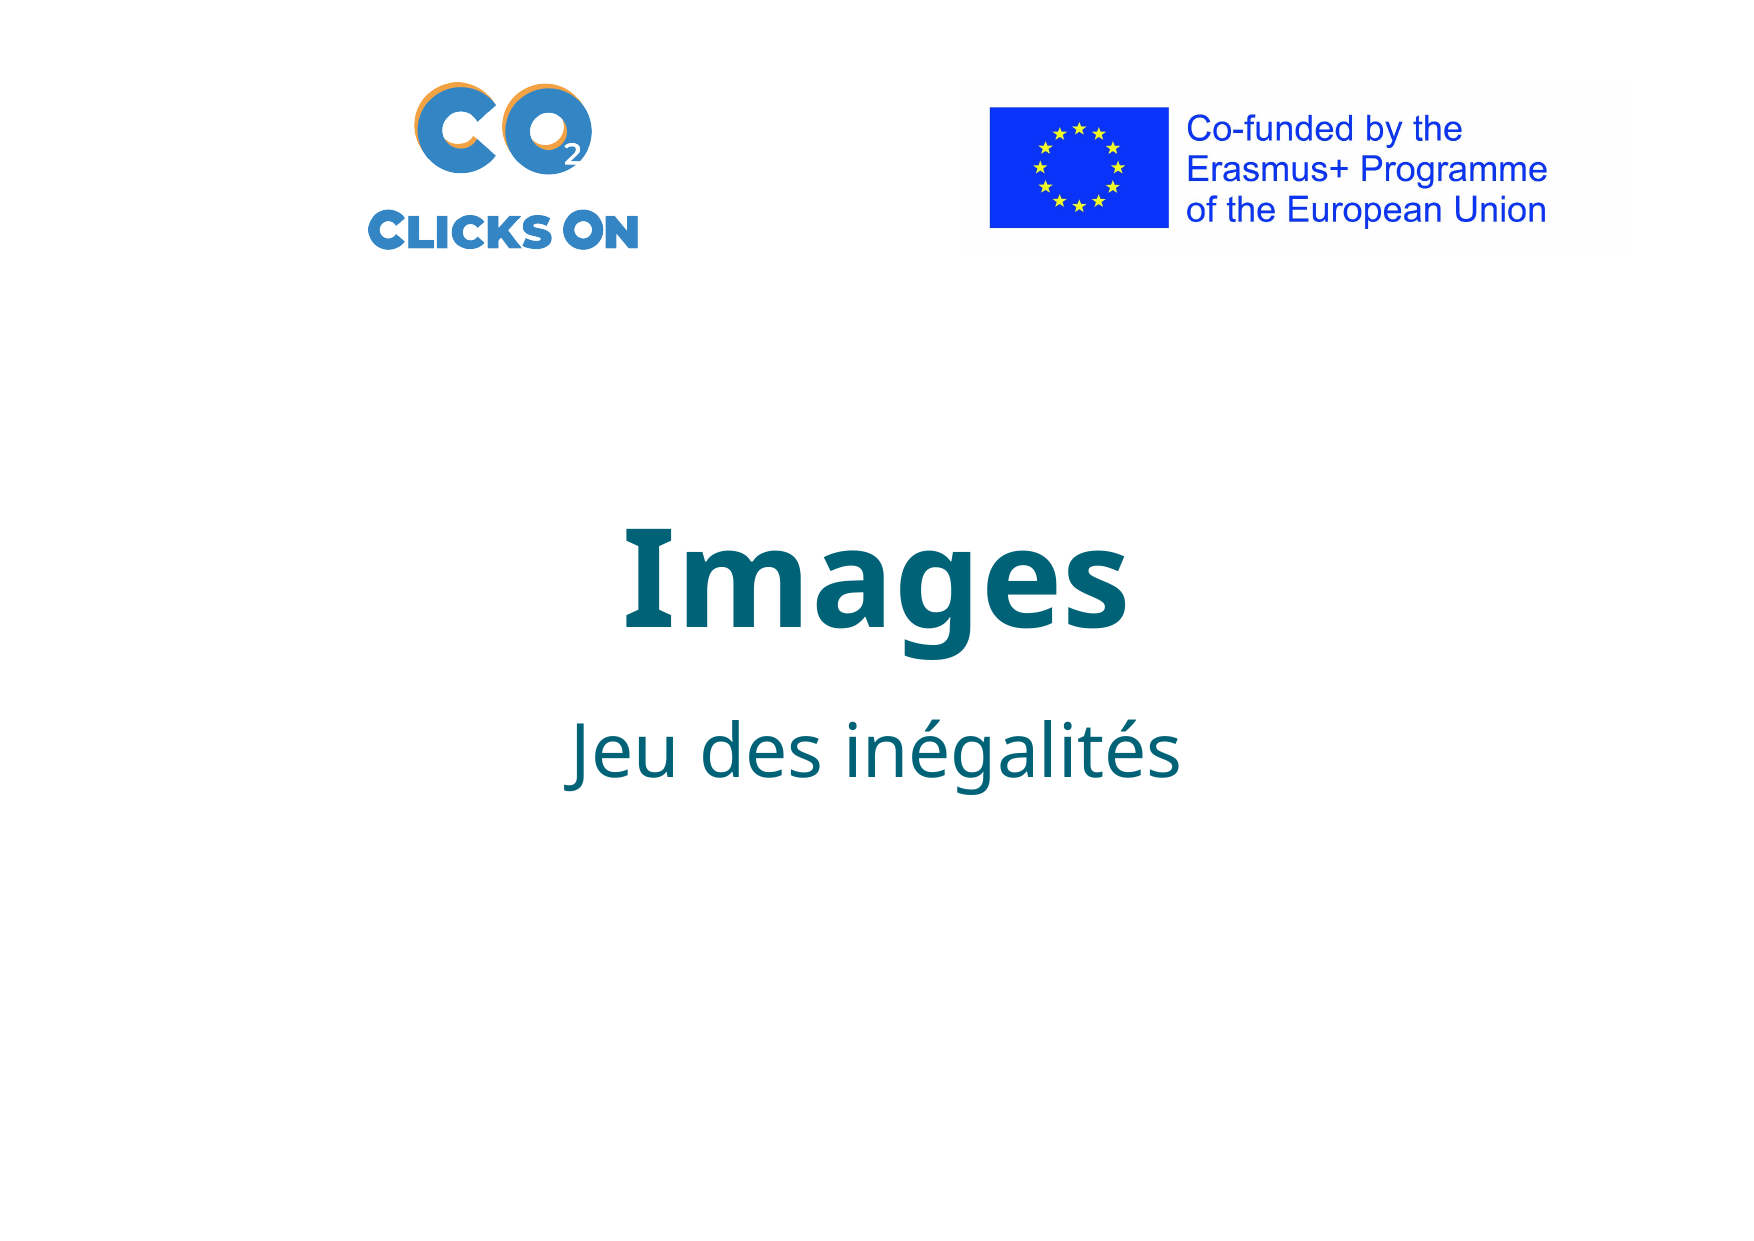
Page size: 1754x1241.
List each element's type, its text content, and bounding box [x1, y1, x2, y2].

title Images [59, 179, 1695, 675]
picture [960, 82, 1632, 251]
picture [368, 82, 638, 251]
subtitle Jeu des inégalités [59, 683, 1695, 875]
